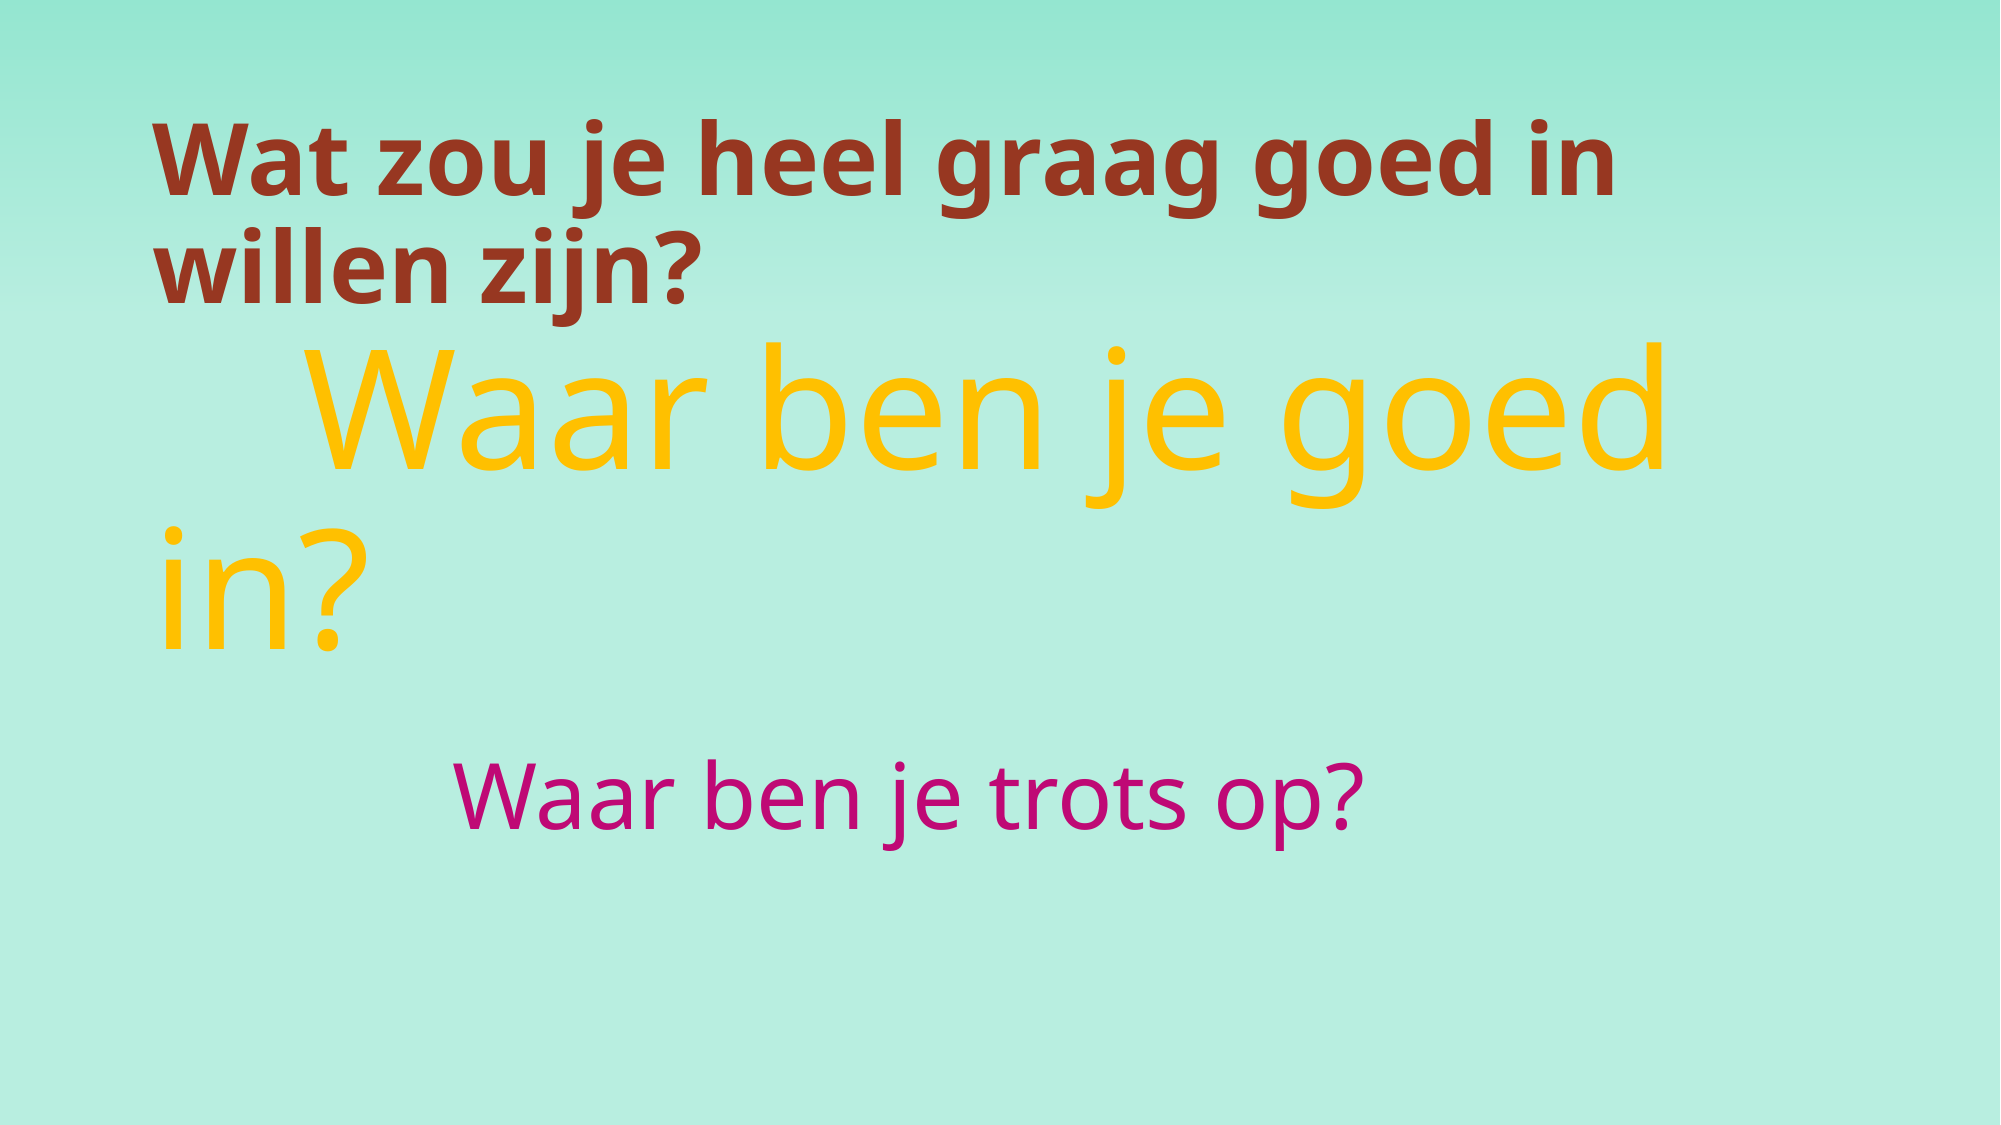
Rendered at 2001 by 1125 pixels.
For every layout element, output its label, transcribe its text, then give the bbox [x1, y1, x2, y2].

title Wat zou je heel graag goed in willen zijn? Waar ben je goed in? Waar ben je trots op? [137, 59, 1863, 915]
